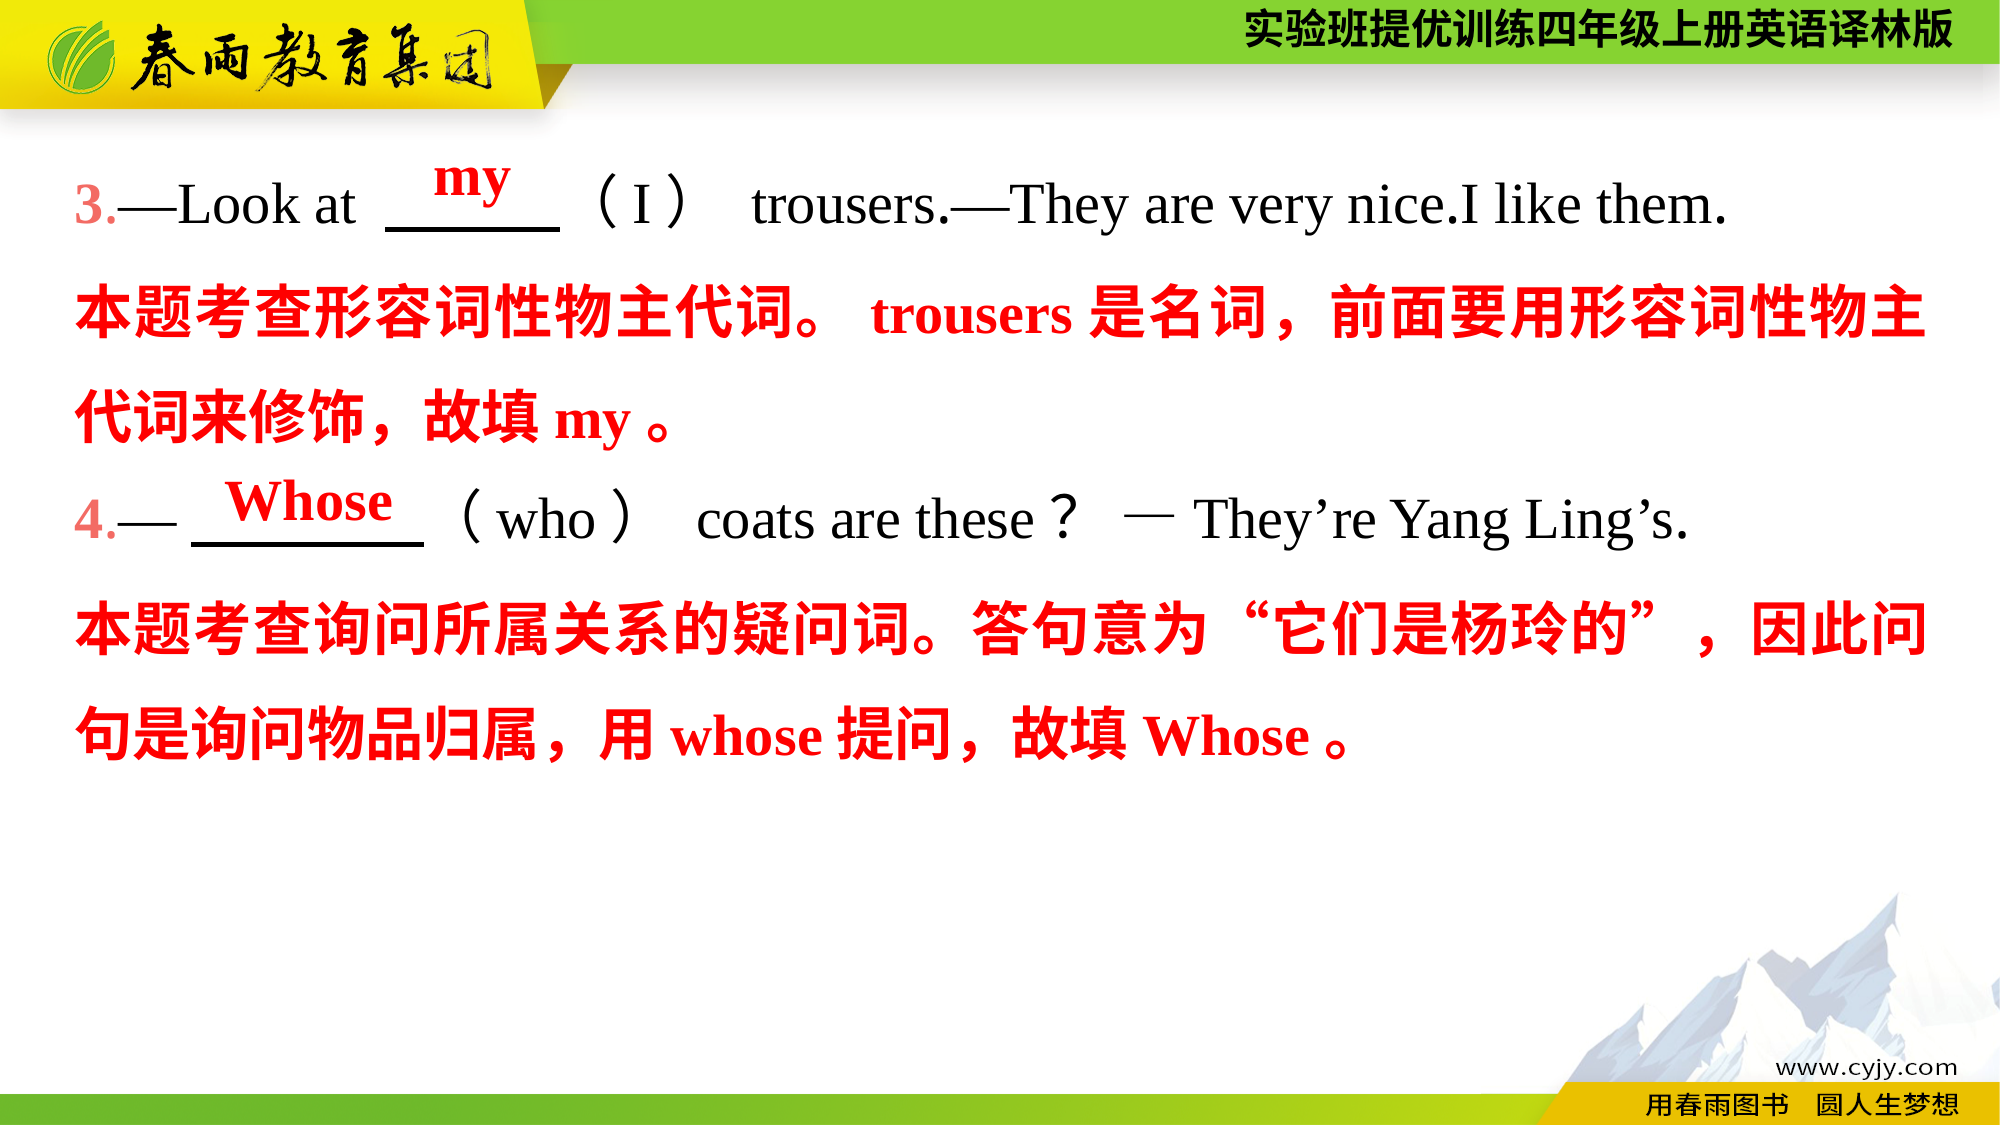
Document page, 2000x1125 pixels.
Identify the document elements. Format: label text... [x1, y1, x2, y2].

text_box my [419, 129, 527, 215]
picture [0, 0, 2000, 1125]
list 3.—Look at （I） trousers.—They are very nice.I like them. 4.— （who） coats are these？ —They’re Yang Ling’s. [59, 122, 1944, 233]
text_box 本题考查询问所属关系的疑问词。答句意为“它们是杨玲的”，因此问句是询问物品归属，用whose提问，故填Whose。 [59, 549, 1944, 775]
list 3.—Look at （I） trousers.—They are very nice.I like them. 4.— （who） coats are these？ —They’re Yang Ling’s. [59, 459, 1944, 549]
text_box Whose [209, 454, 409, 540]
text_box 本题考查形容词性物主代词。trousers是名词，前面要用形容词性物主代词来修饰，故填my。 [59, 233, 1944, 459]
